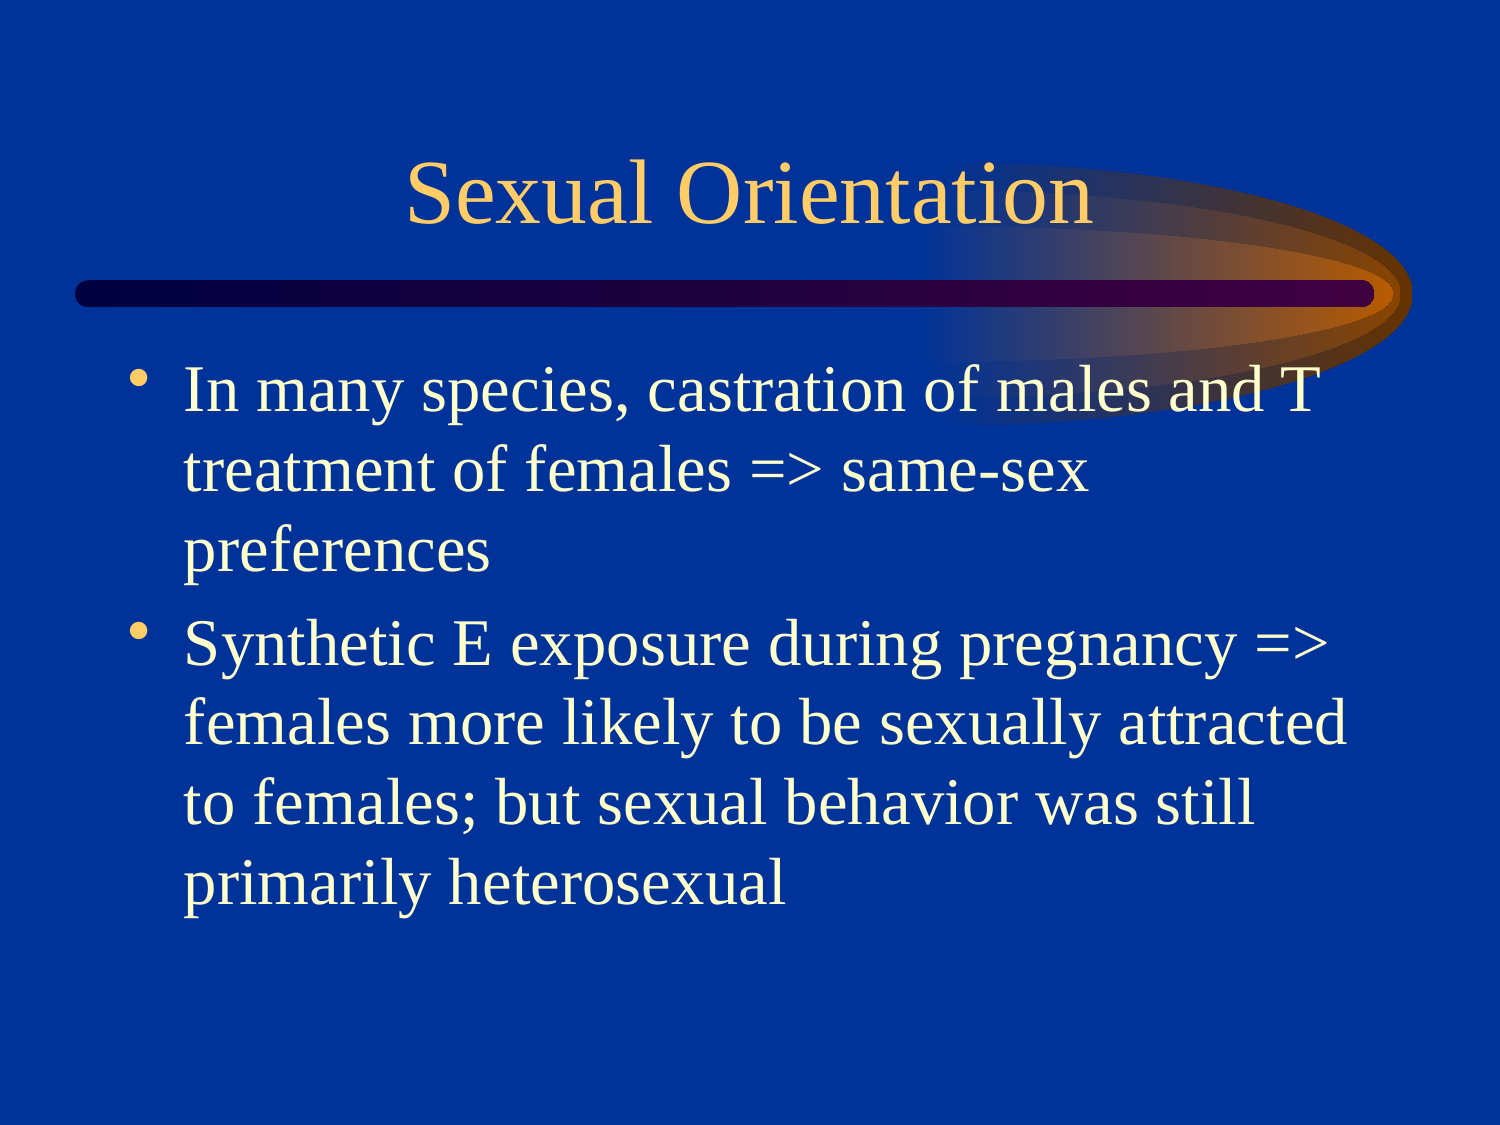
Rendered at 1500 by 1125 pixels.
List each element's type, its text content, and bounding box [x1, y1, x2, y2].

list In many species, castration of males and T treatment of females => same-sex preferences Synthetic E exposure during pregnancy => females more likely to be sexually attracted to females; but sexual behavior was still primarily heterosexual [112, 337, 1388, 1013]
title Sexual Orientation [112, 62, 1388, 251]
